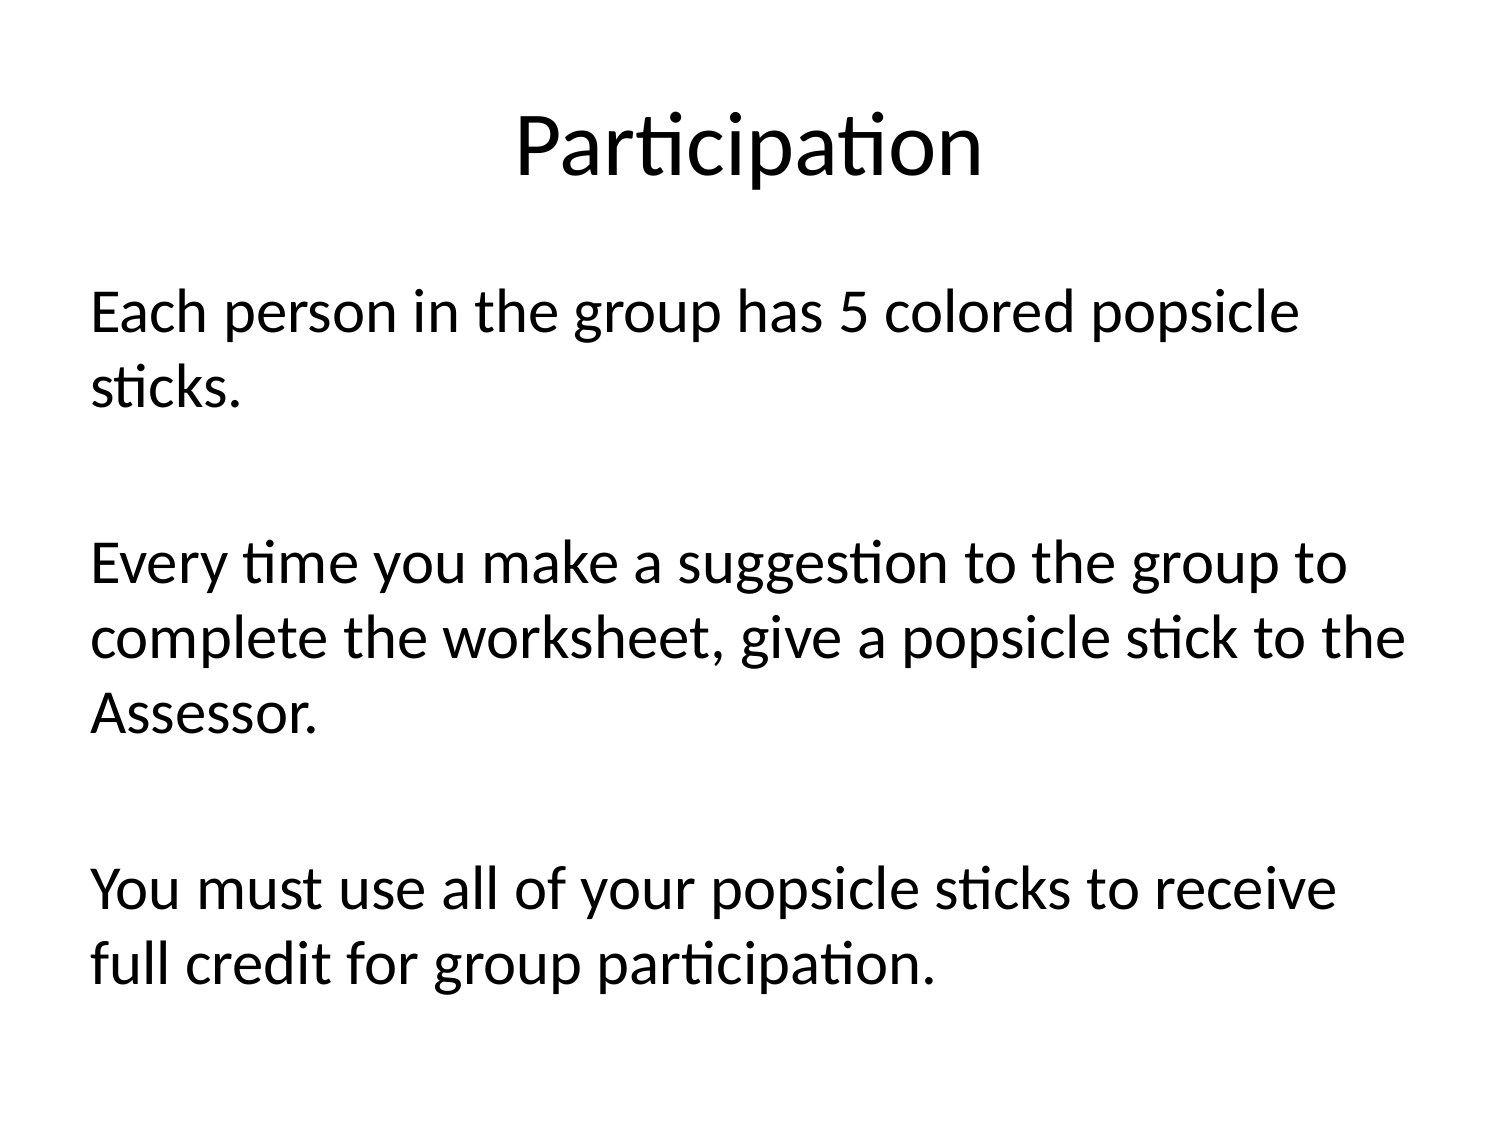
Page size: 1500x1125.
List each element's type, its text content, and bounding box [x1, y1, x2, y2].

title Participation [75, 45, 1425, 233]
list Each person in the group has 5 colored popsicle sticks. Every time you make a suggestion to the group to complete the worksheet, give a popsicle stick to the Assessor. You must use all of your popsicle sticks to receive full credit for group participation. [75, 262, 1425, 1005]
